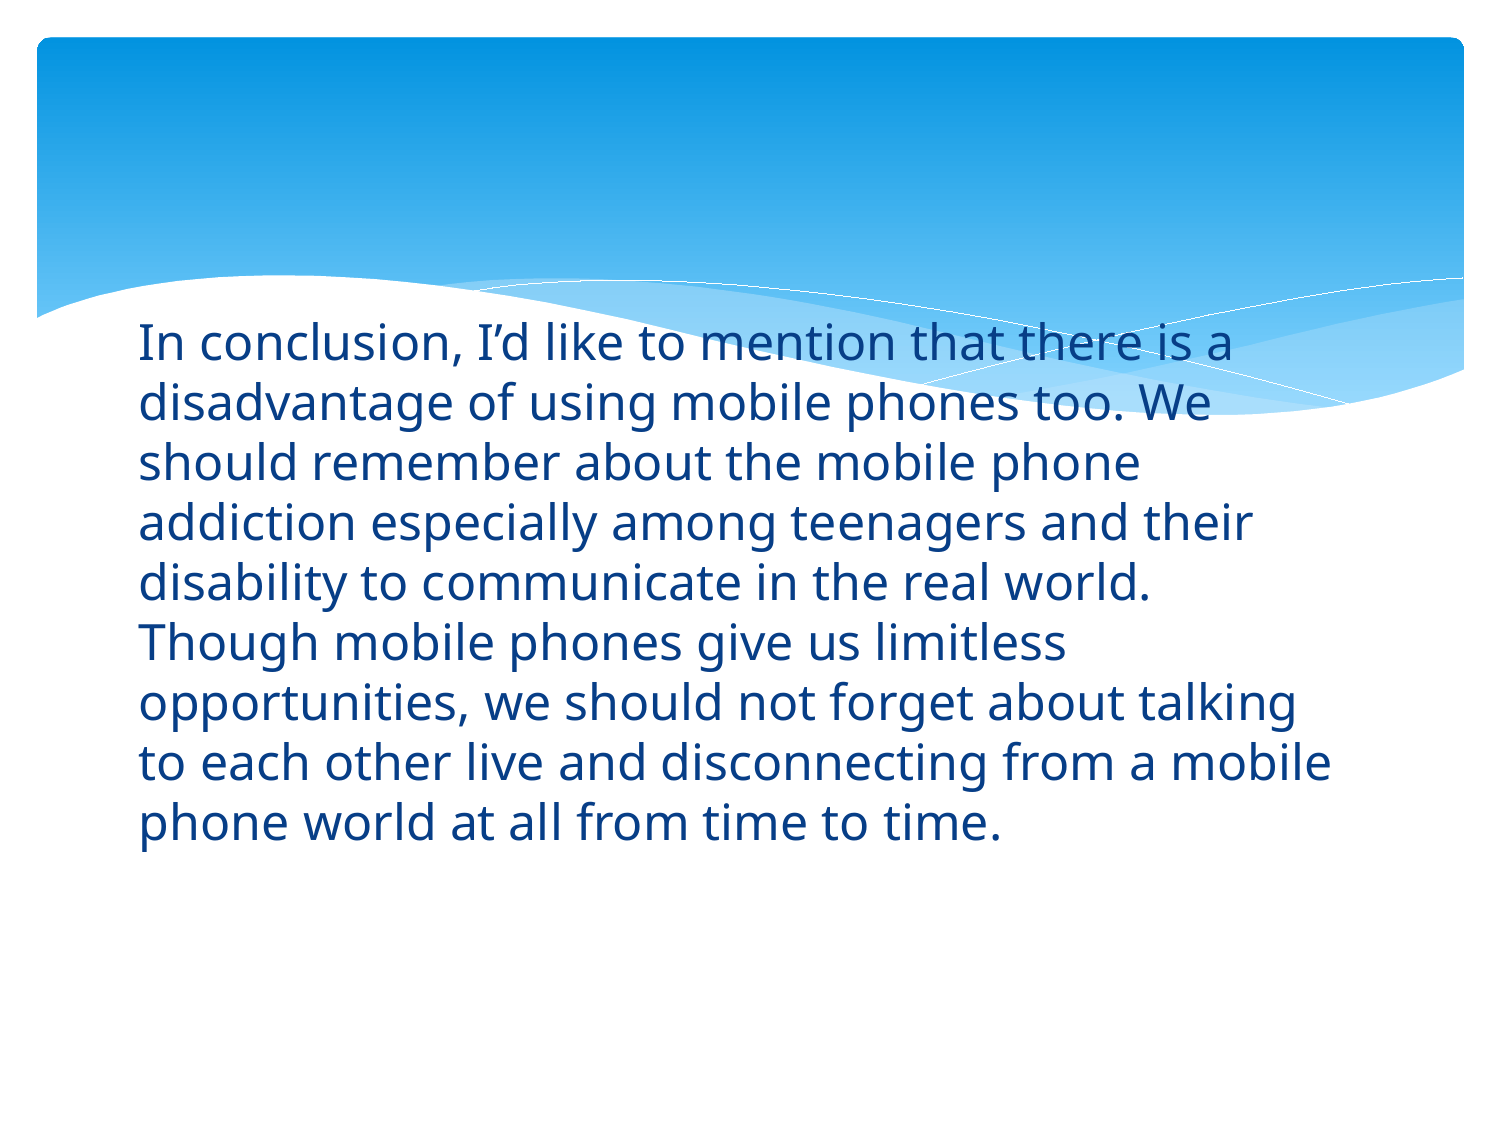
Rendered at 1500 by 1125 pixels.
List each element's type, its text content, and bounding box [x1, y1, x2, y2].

list In conclusion, I’d like to mention that there is a disadvantage of using mobile phones too. We should remember about the mobile phone addiction especially among teenagers and their disability to communicate in the real world. Though mobile phones give us limitless opportunities, we should not forget about talking to each other live and disconnecting from a mobile phone world at all from time to time. [123, 302, 1359, 1005]
